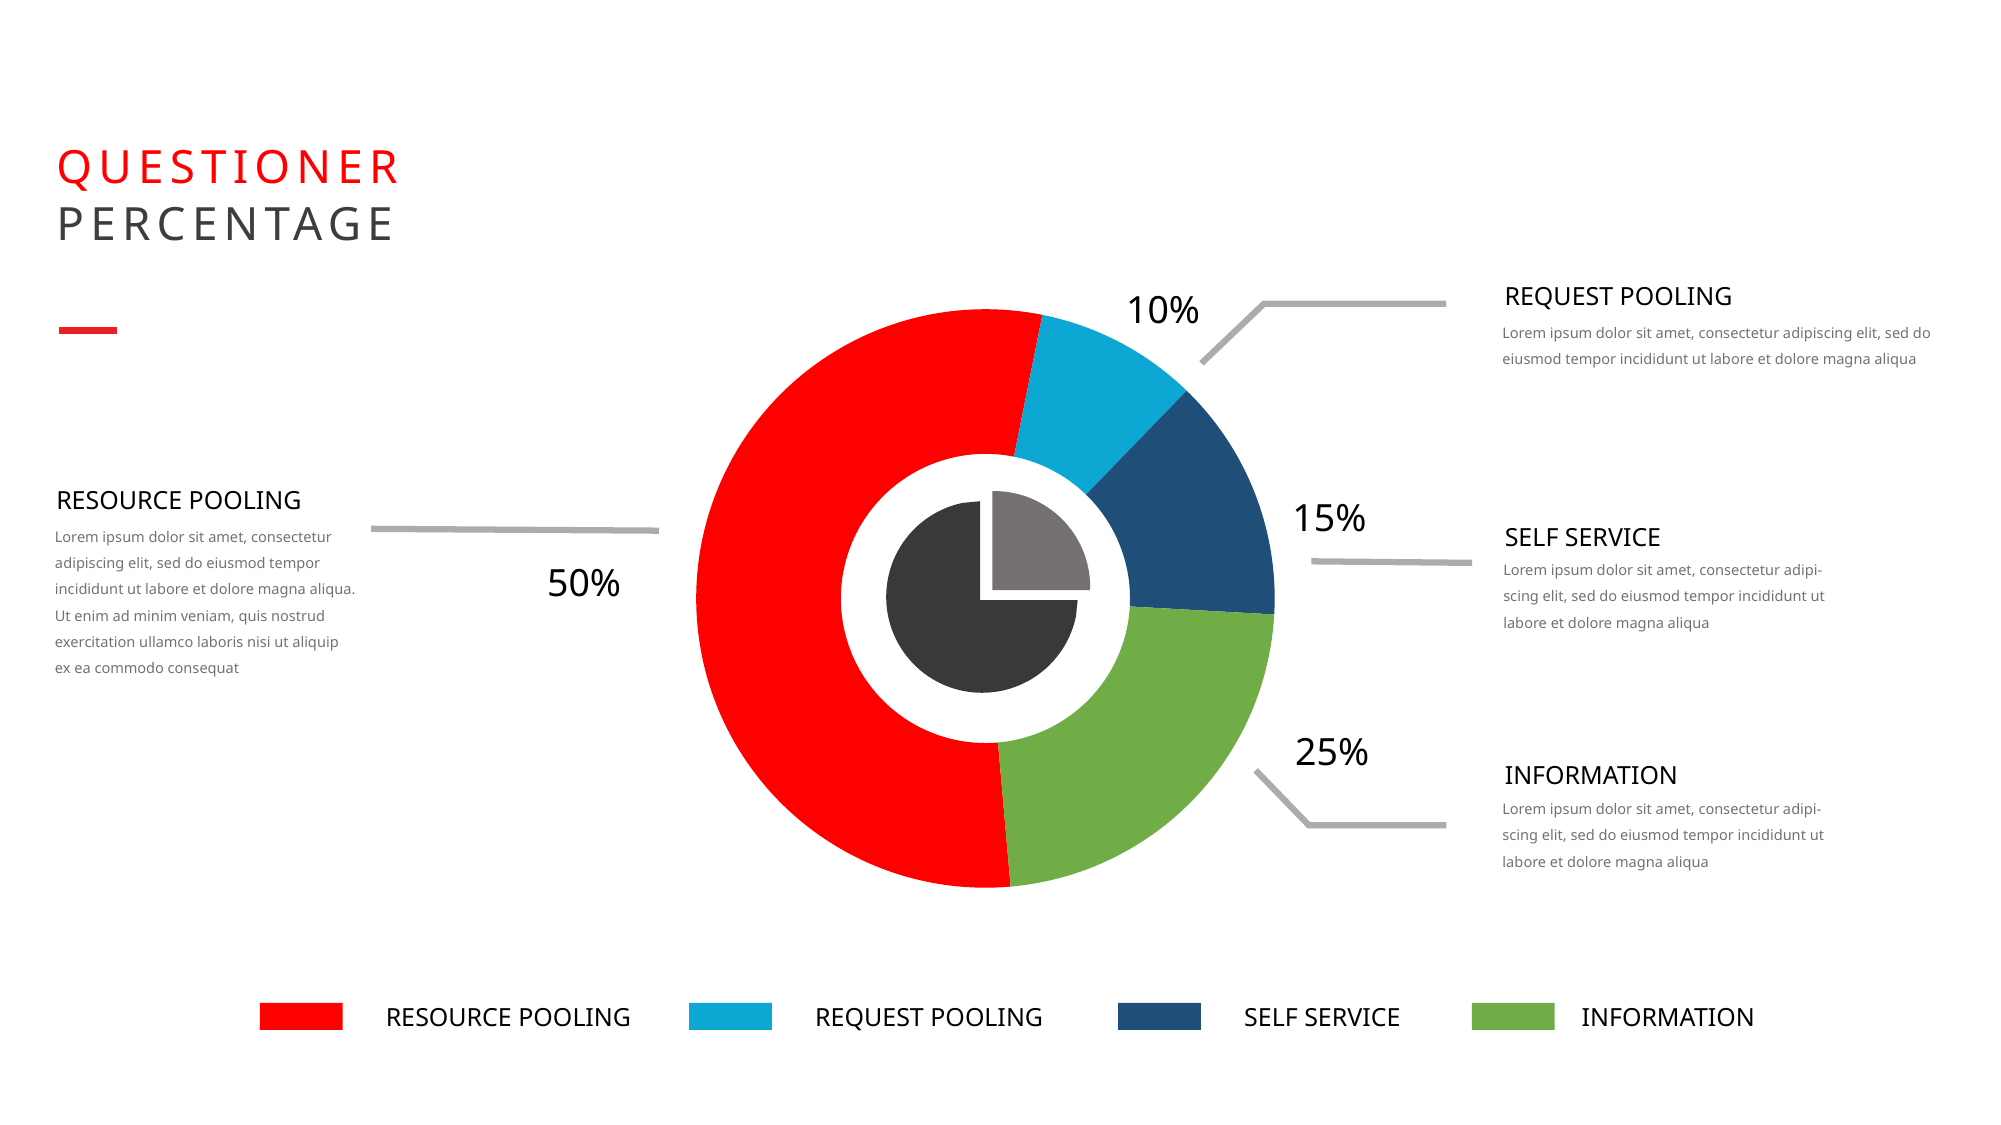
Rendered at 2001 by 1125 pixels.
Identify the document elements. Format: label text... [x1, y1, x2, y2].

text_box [40, 477, 372, 687]
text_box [1488, 514, 1880, 640]
chart [406, 250, 1576, 909]
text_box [1487, 752, 1879, 879]
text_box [1487, 272, 1999, 376]
text_box PERCENTAGE [41, 201, 502, 257]
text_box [371, 993, 1786, 1040]
text_box QUESTIONER [41, 130, 502, 201]
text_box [259, 1002, 371, 1030]
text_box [532, 278, 1403, 782]
